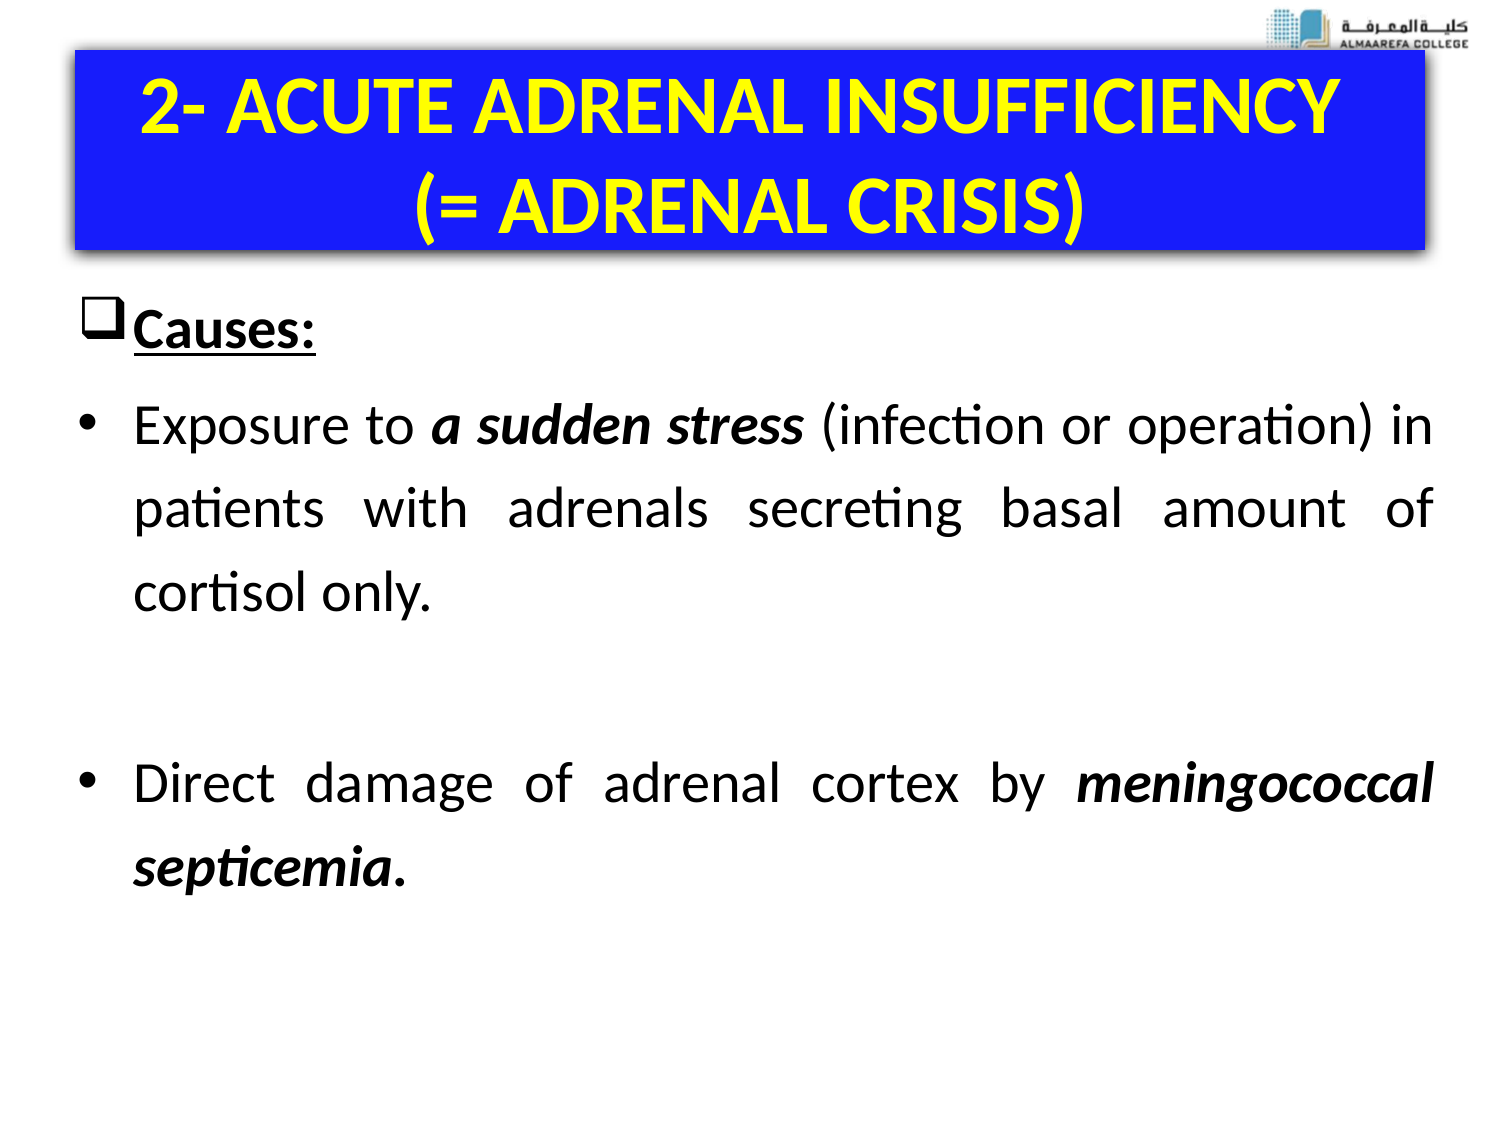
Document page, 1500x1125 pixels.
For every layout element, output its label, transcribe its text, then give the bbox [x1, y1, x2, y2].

list Causes: Exposure to a sudden stress (infection or operation) in patients with adrenals secreting basal amount of cortisol only. Direct damage of adrenal cortex by meningococcal septicemia. [62, 187, 1450, 1125]
picture [1262, 0, 1473, 65]
title 2- ACUTE ADRENAL INSUFFICIENCY (= ADRENAL CRISIS) [75, 50, 1425, 187]
